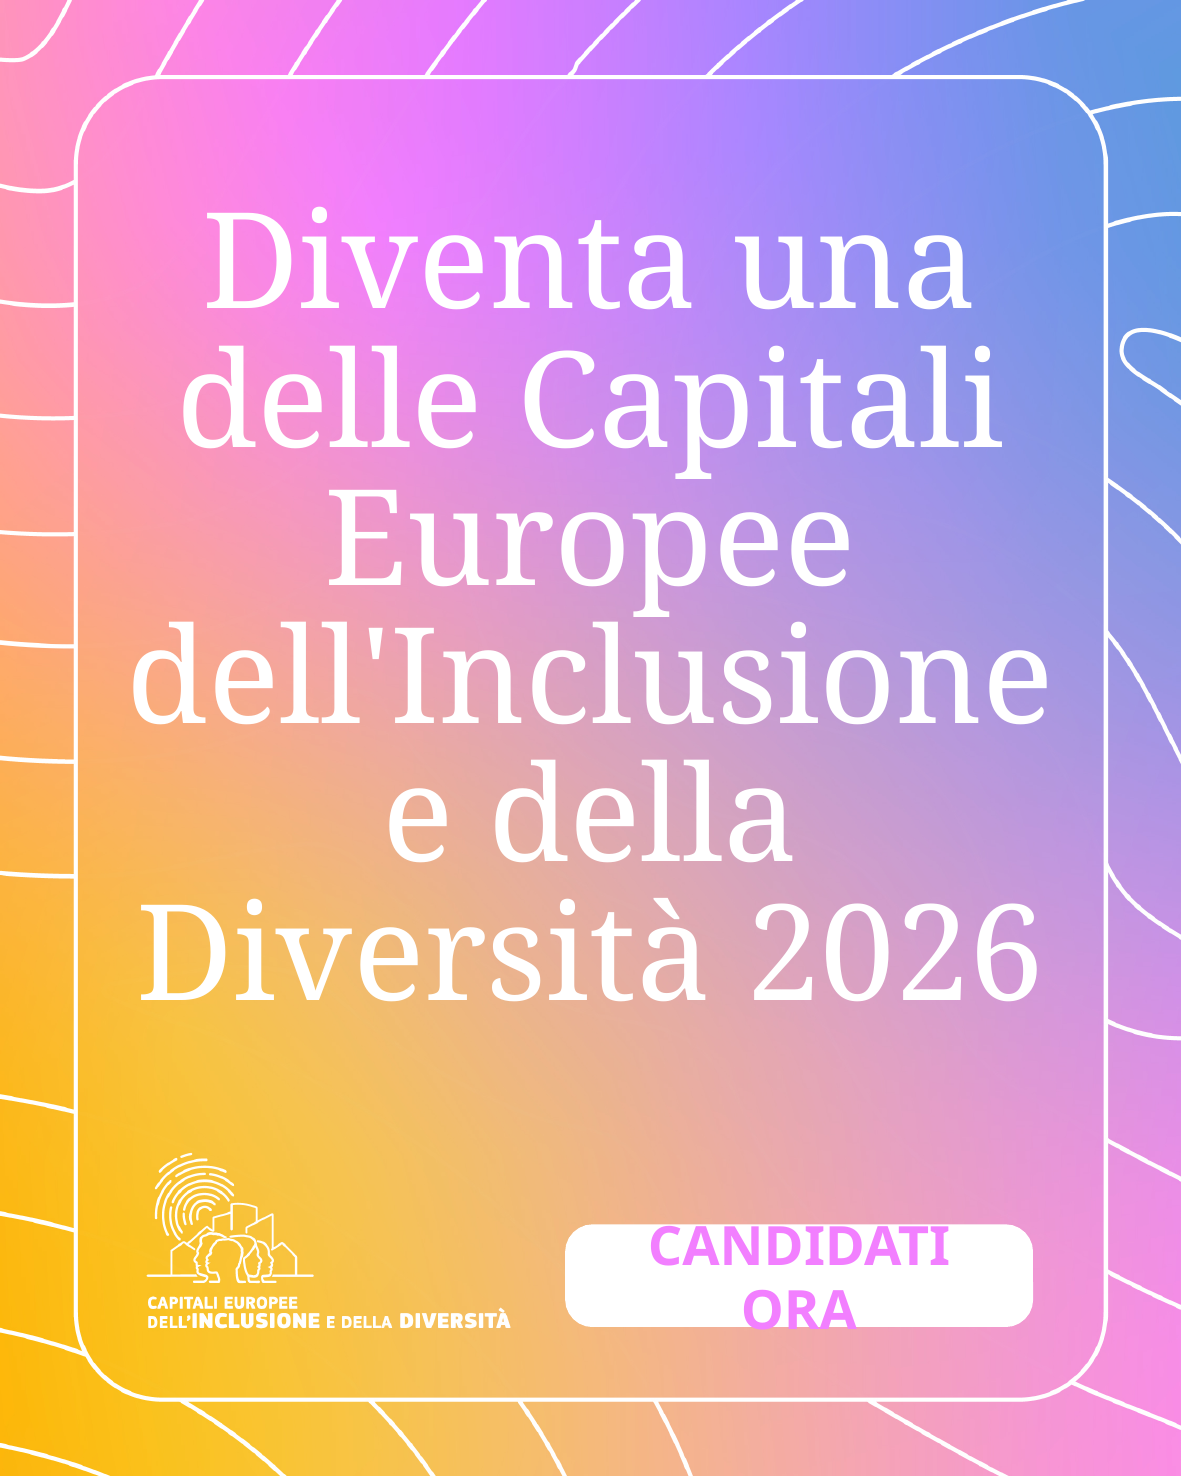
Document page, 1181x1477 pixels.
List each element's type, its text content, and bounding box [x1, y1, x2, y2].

text_box CANDIDATI ORA [579, 1238, 1019, 1313]
picture [0, 0, 1181, 1476]
title Diventa una delle Capitali Europee dell'Inclusione e della Diversità 2026 [88, 148, 1093, 1076]
